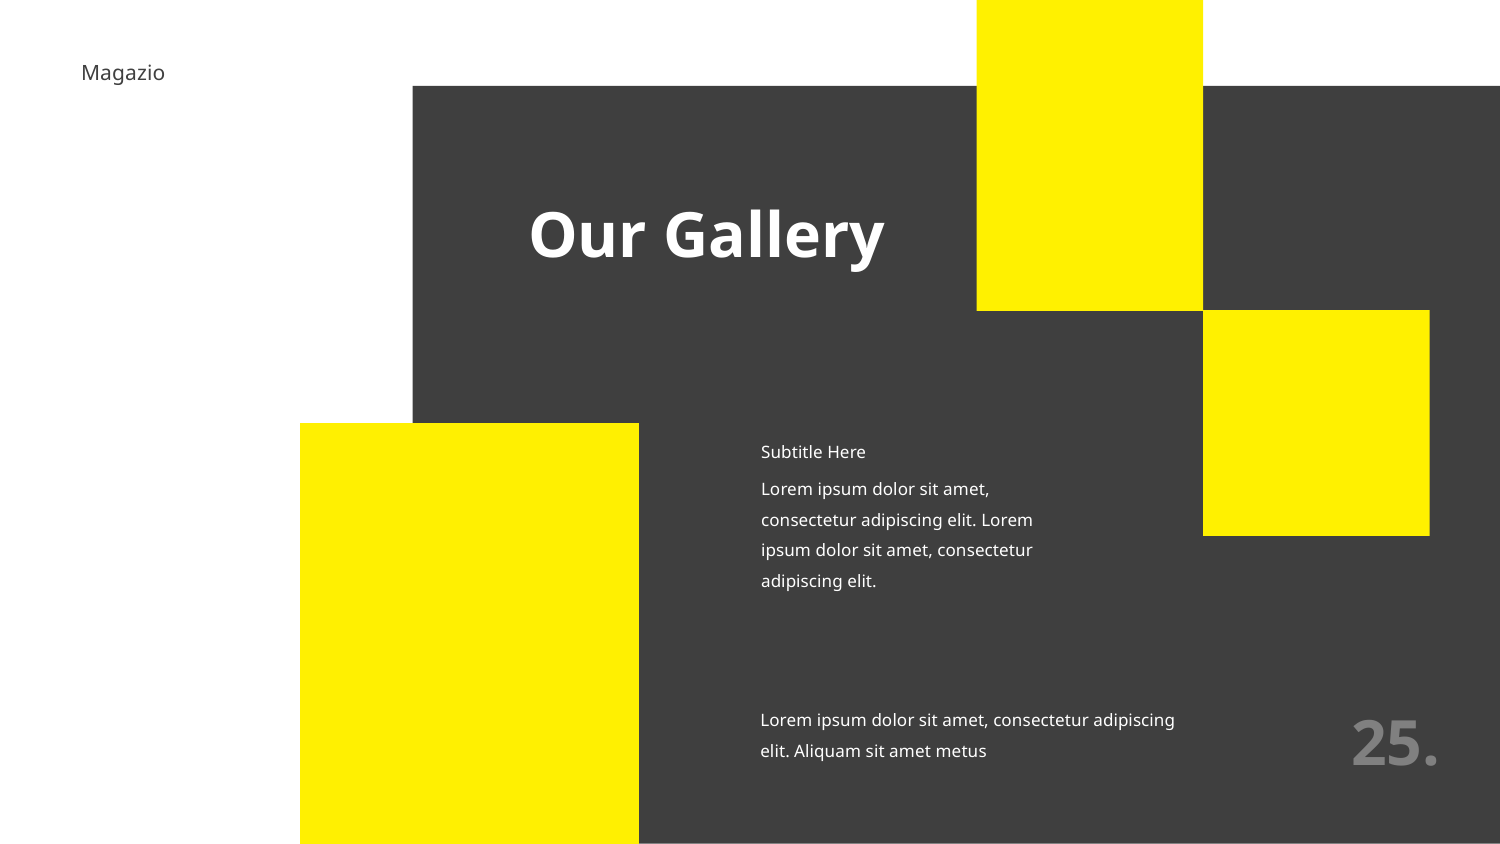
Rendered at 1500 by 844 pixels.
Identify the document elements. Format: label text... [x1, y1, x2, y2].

text_box Lorem ipsum dolor sit amet, consectetur adipiscing elit. Lorem ipsum dolor sit amet, consectetur adipiscing elit. [746, 460, 1096, 599]
text_box Our Gallery [513, 187, 976, 277]
text_box Magazio [66, 52, 257, 93]
text_box 25. [1336, 695, 1500, 786]
picture [299, 423, 640, 844]
picture [976, 0, 1430, 536]
text_box Subtitle Here [746, 423, 1096, 460]
text_box Lorem ipsum dolor sit amet, consectetur adipiscing elit. Aliquam sit amet metus [745, 691, 1204, 768]
